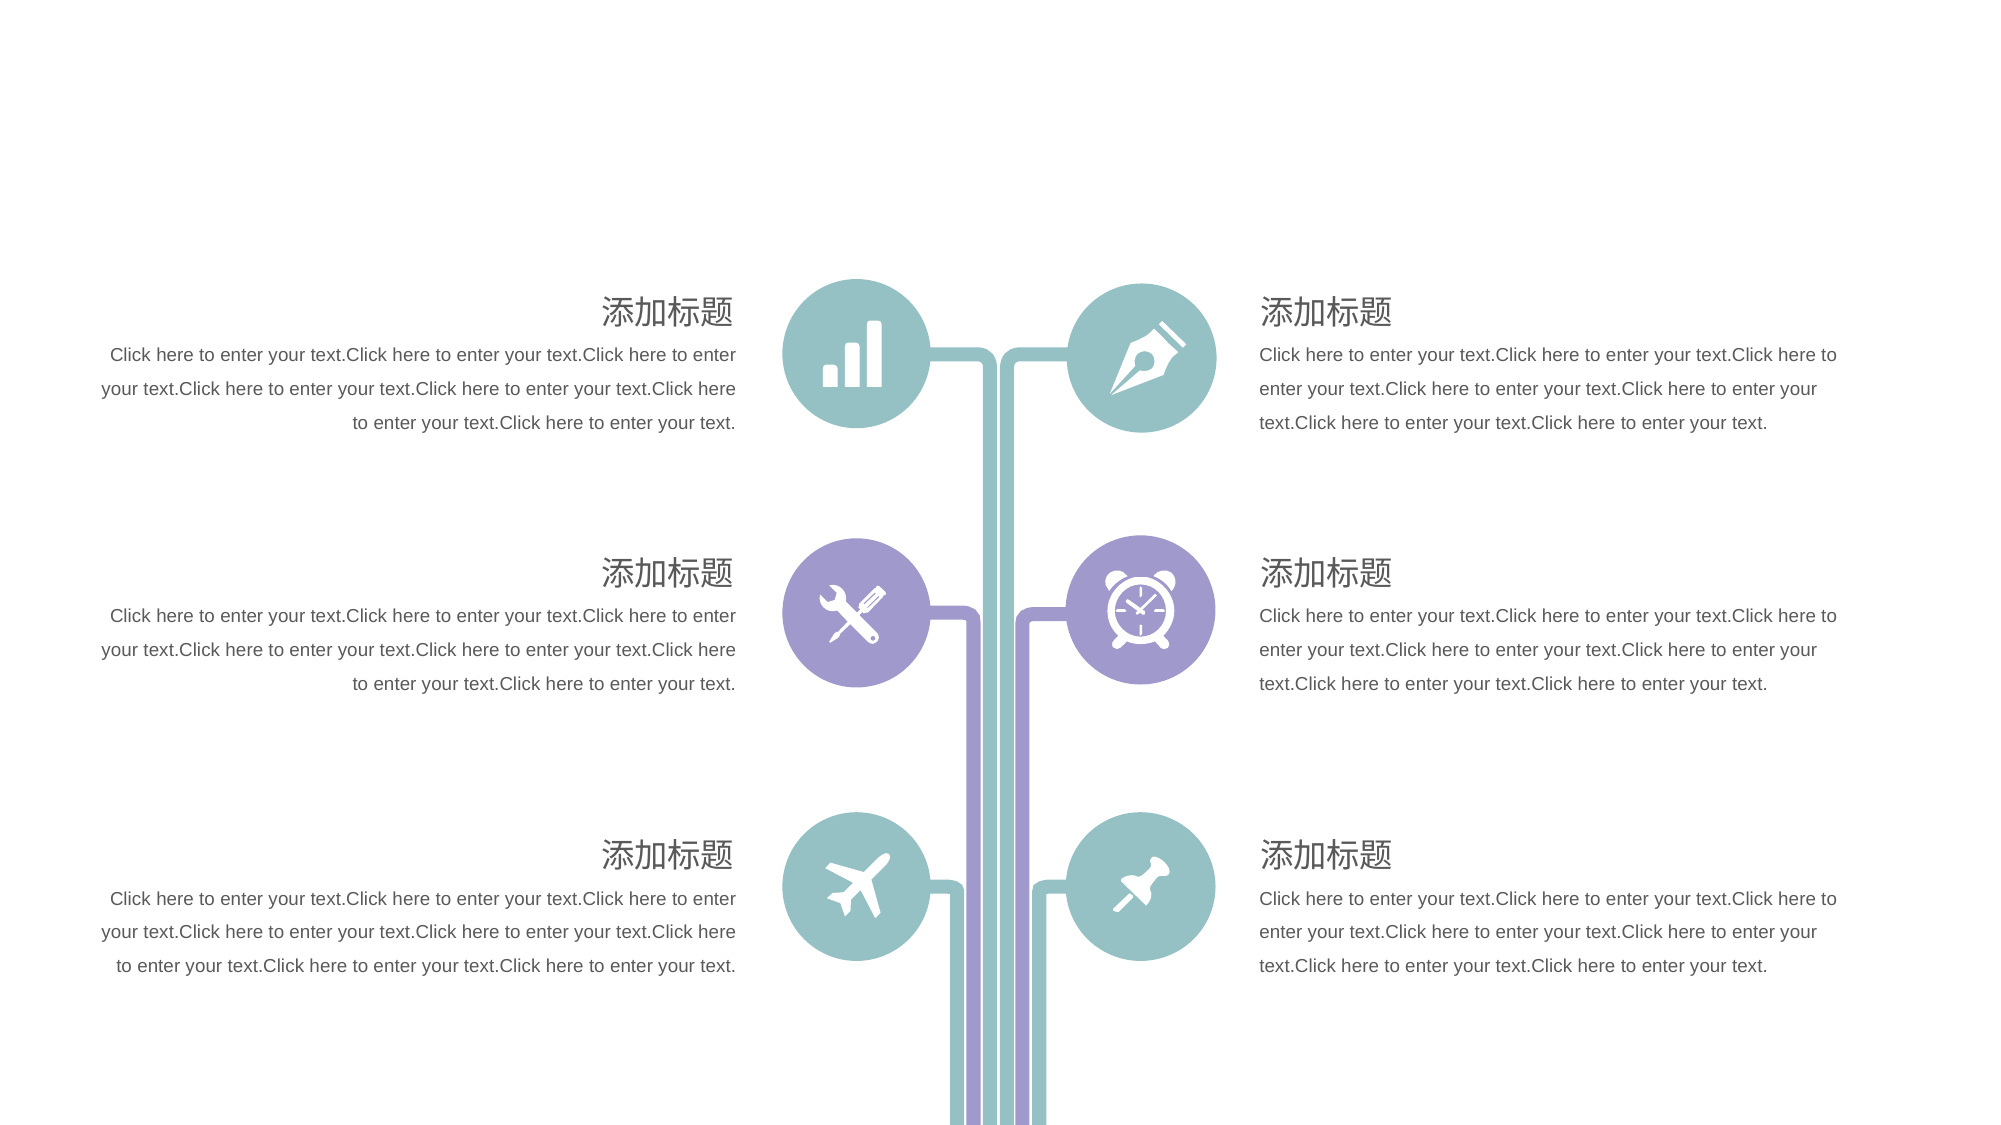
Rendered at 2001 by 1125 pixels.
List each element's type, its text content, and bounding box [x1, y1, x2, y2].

text_box 添加标题 [586, 826, 750, 867]
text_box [1038, 812, 1216, 1125]
text_box 添加标题 [1245, 826, 1409, 867]
text_box Click here to enter your text.Click here to enter your text.Click here to enter your text.Click here to enter your text.Click here to enter your text.Click here to enter your text.Click here to enter your text. [81, 585, 751, 702]
text_box Click here to enter your text.Click here to enter your text.Click here to enter your text.Click here to enter your text.Click here to enter your text.Click here to enter your text.Click here to enter your text. [1244, 867, 1863, 984]
text_box Click here to enter your text.Click here to enter your text.Click here to enter your text.Click here to enter your text.Click here to enter your text.Click here to enter your text.Click here to enter your text. [1244, 324, 1863, 441]
text_box 添加标题 [586, 283, 750, 324]
text_box 添加标题 [1245, 283, 1409, 324]
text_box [1006, 283, 1217, 1125]
text_box 添加标题 [1245, 544, 1409, 585]
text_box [782, 812, 958, 1125]
text_box 添加标题 [586, 544, 750, 585]
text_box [782, 538, 975, 1125]
text_box Click here to enter your text.Click here to enter your text.Click here to enter your text.Click here to enter your text.Click here to enter your text.Click here to enter your text.Click here to enter your text. [81, 324, 751, 441]
text_box Click here to enter your text.Click here to enter your text.Click here to enter your text.Click here to enter your text.Click here to enter your text.Click here to enter your text.Click here to enter your text. [1244, 585, 1863, 702]
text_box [782, 279, 991, 1125]
text_box Click here to enter your text.Click here to enter your text.Click here to enter your text.Click here to enter your text.Click here to enter your text.Click here to enter your text.Click here to enter your text.Click here to enter your text. [81, 867, 751, 984]
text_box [1022, 535, 1216, 1125]
